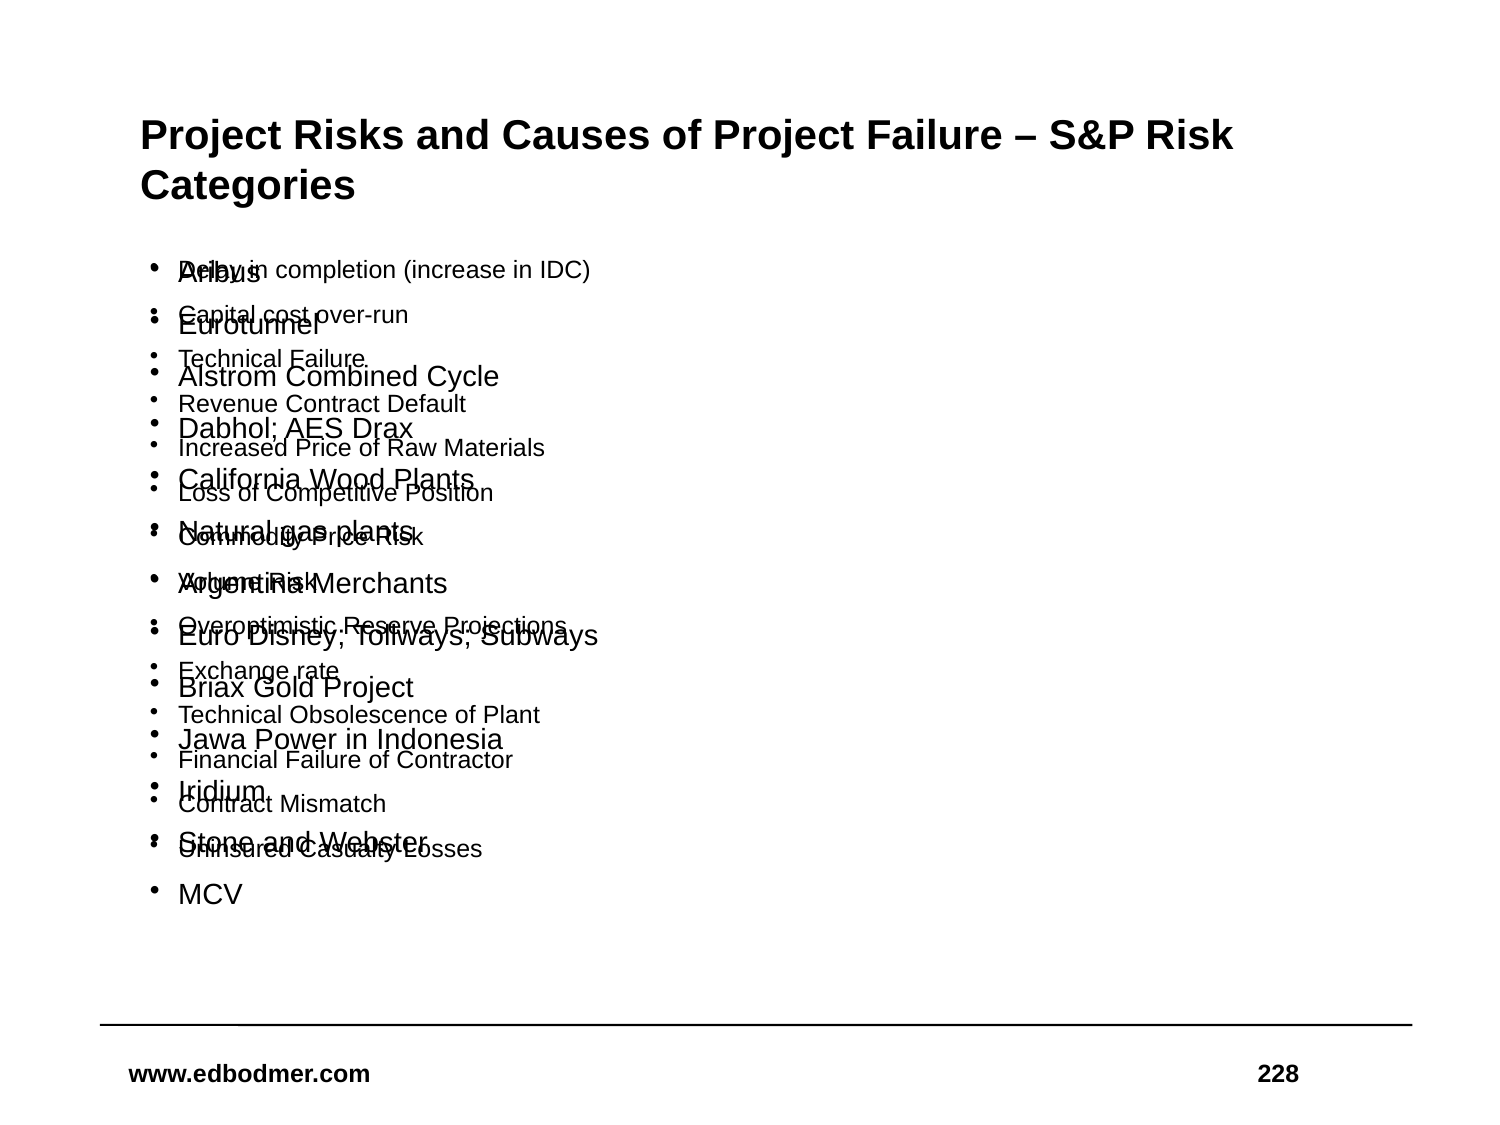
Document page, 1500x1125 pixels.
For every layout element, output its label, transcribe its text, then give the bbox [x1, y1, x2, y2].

list Aribus Eurotunnel Alstrom Combined Cycle Dabhol; AES Drax California Wood Plants Natural gas plants Argentina Merchants Euro Disney; Tollways; Subways Briax Gold Project Jawa Power in Indonesia Iridium Stone and Webster MCV [125, 249, 1375, 1000]
title Project Risks and Causes of Project Failure – S&P Risk Categories [125, 99, 1288, 225]
